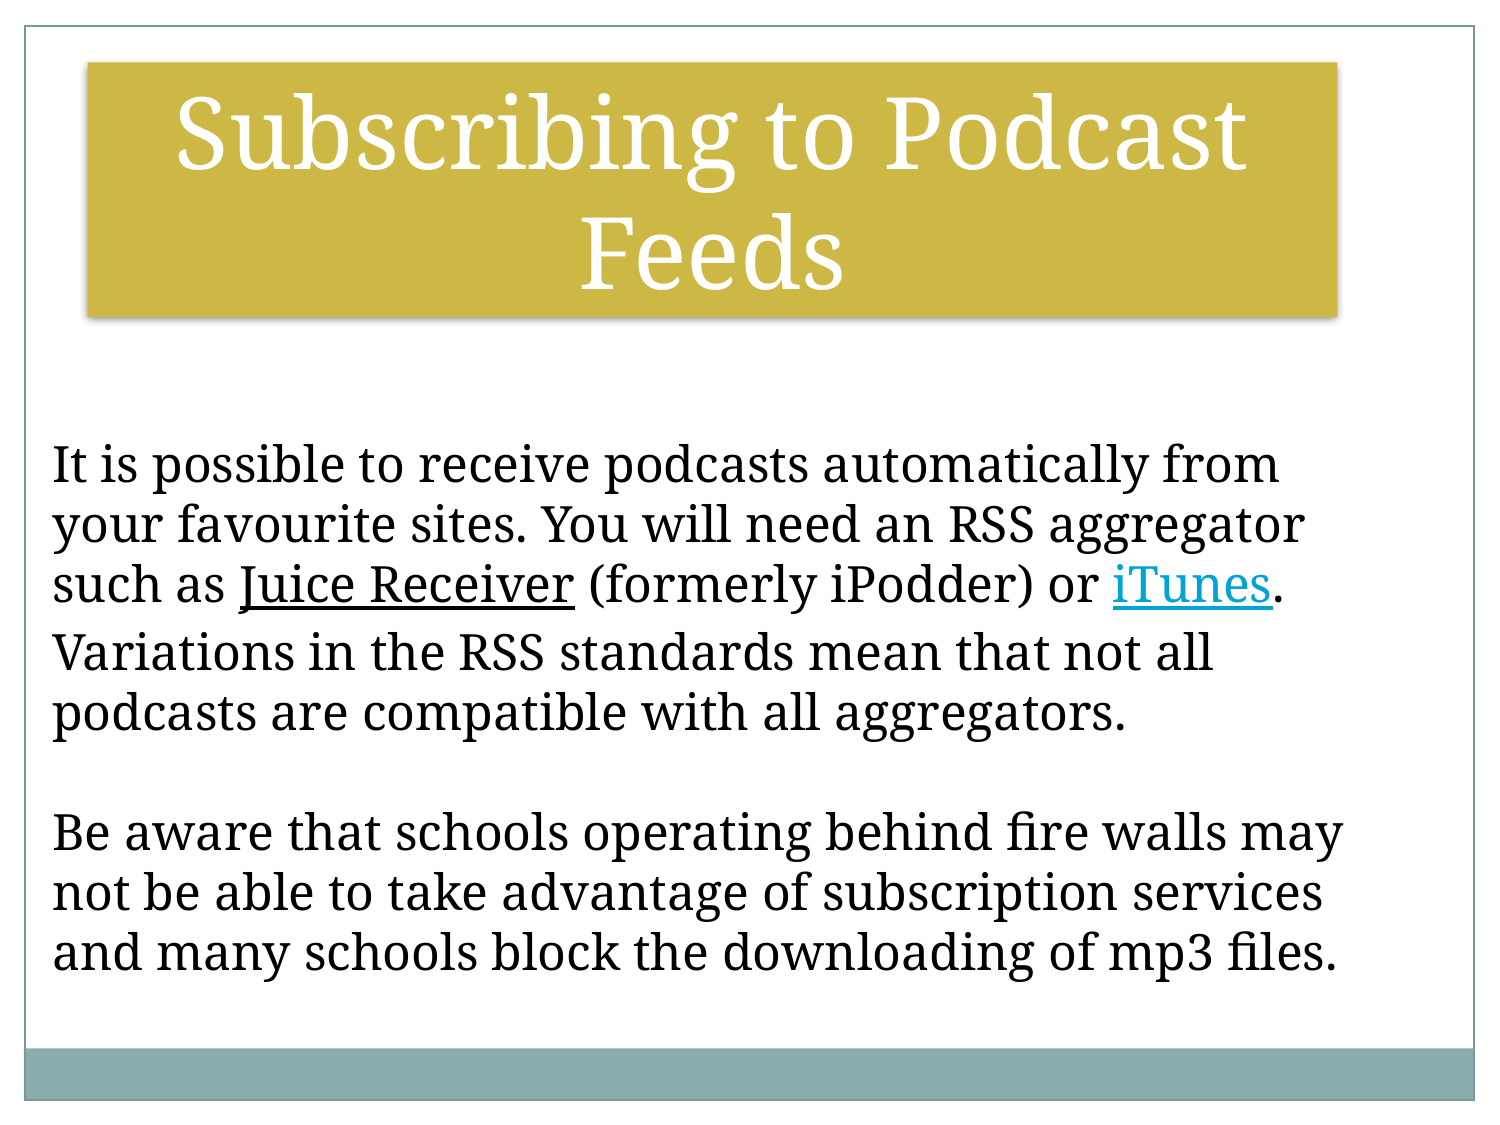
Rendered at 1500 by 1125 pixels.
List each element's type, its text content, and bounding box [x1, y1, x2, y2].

text_box Subscribing to Podcast Feeds [87, 62, 1338, 318]
text_box It is possible to receive podcasts automatically from your favourite sites. You will need an RSS aggregator such as Juice Receiver (formerly iPodder) or iTunes. Variations in the RSS standards mean that not all podcasts are compatible with all aggregators. Be aware that schools operating behind fire walls may not be able to take advantage of subscription services and many schools block the downloading of mp3 files. [37, 424, 1413, 988]
